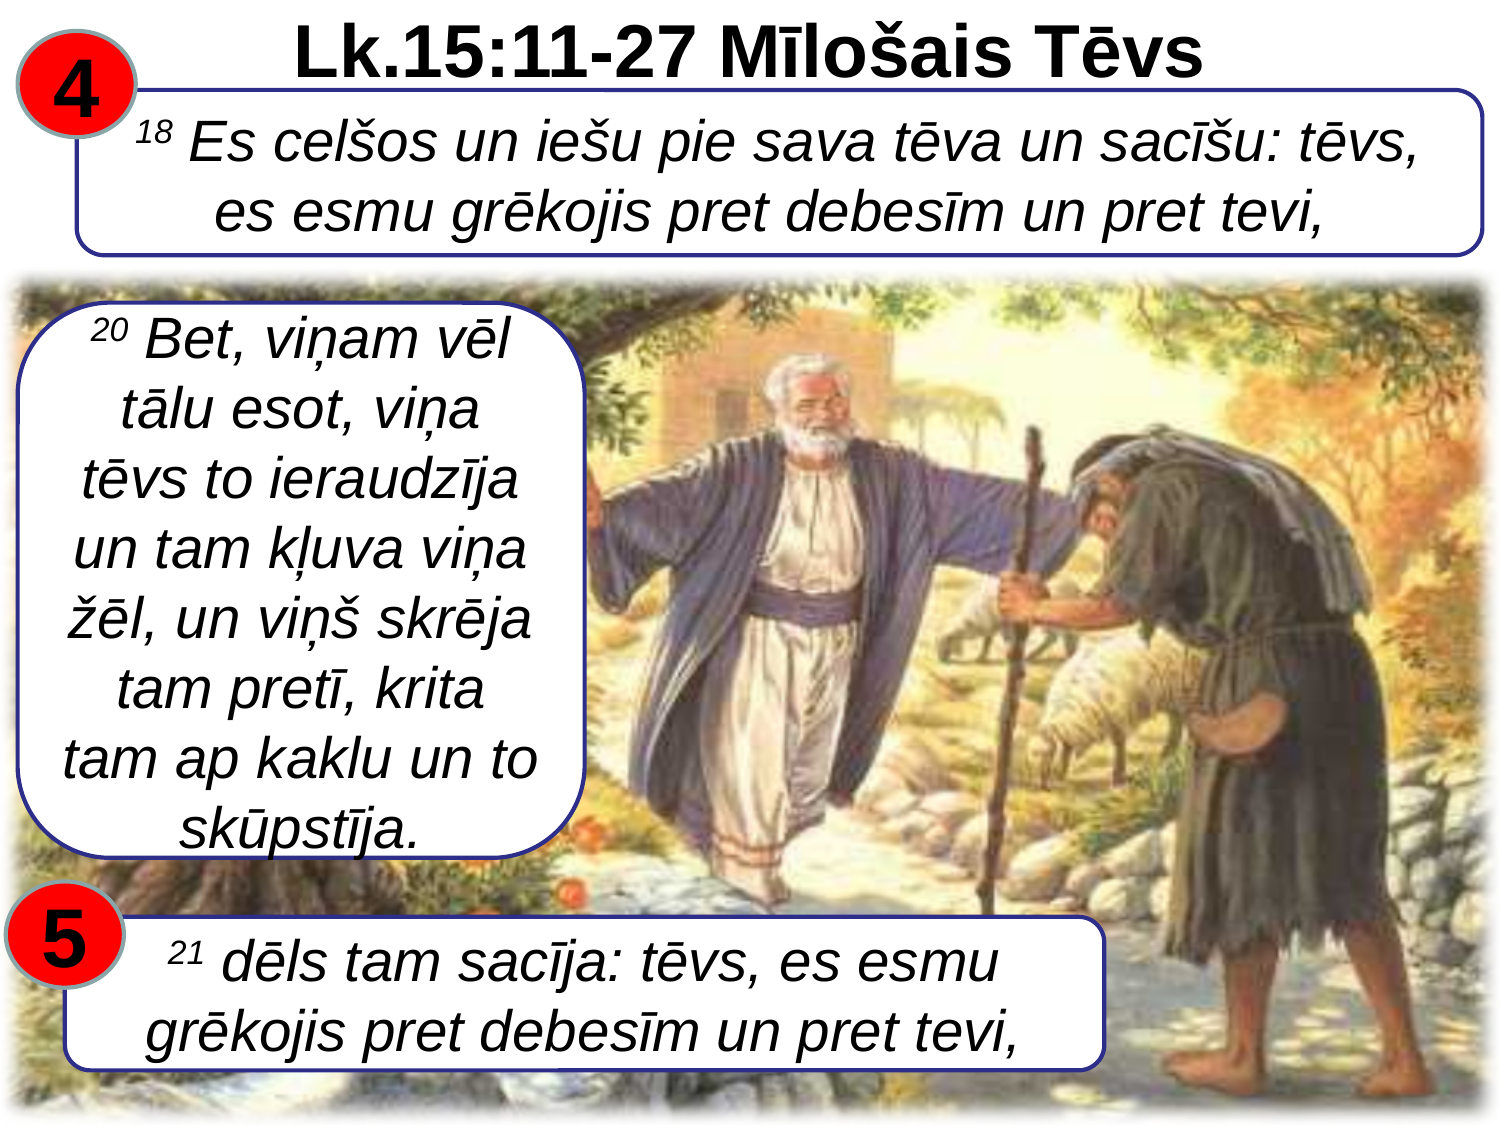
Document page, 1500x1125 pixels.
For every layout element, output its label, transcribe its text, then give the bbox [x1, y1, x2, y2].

picture [0, 266, 1500, 1125]
text_box 4 [15, 28, 138, 140]
text_box Lk.15:11-27 Mīlošais Tēvs [0, 0, 1500, 113]
text_box 18 Es celšos un iešu pie sava tēva un sacīšu: tēvs, es esmu grēkojis pret debesīm un pret tevi, [74, 87, 1485, 258]
